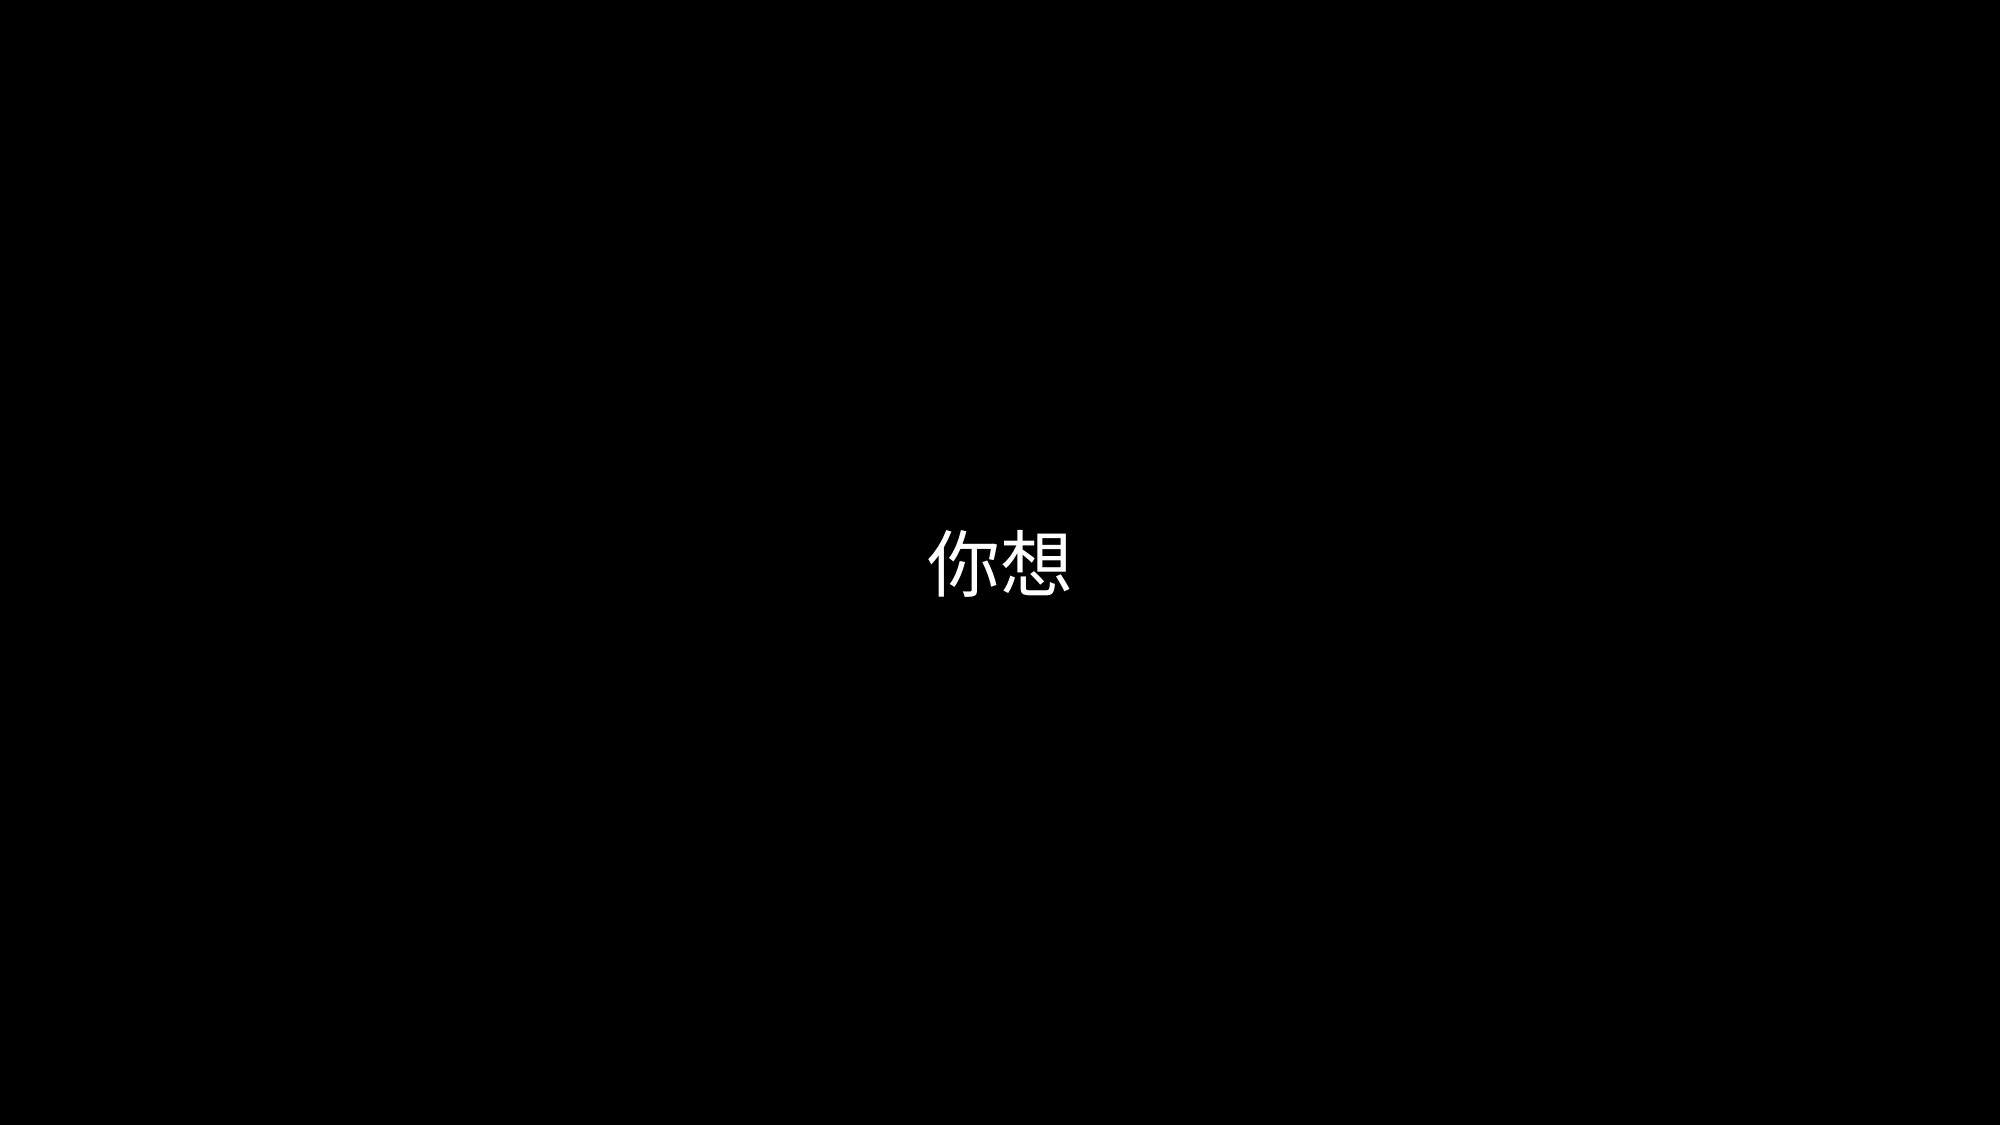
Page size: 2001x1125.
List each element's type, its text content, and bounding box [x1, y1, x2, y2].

text_box 你想 [0, 510, 2000, 613]
